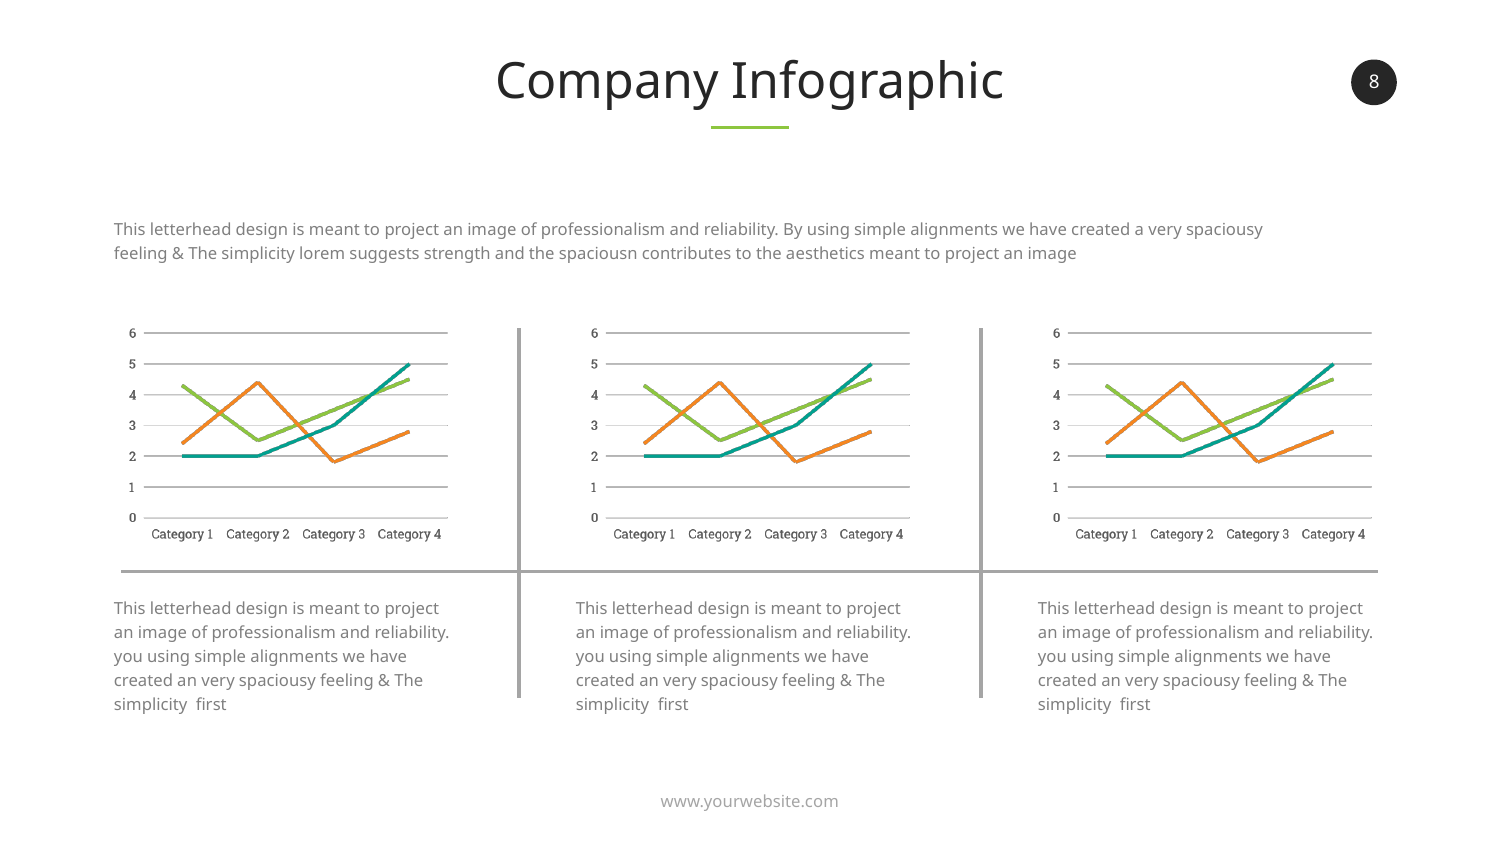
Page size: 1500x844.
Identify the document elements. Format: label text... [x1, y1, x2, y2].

text_box This letterhead design is meant to project an image of professionalism and reliability. By using simple alignments we have created a very spaciousy feeling & The simplicity lorem suggests strength and the spaciousn contributes to the aesthetics meant to project an image [113, 203, 1315, 275]
footer www.yourwebsite.com [582, 778, 918, 824]
title Company Infographic [308, 40, 1192, 125]
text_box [113, 316, 1387, 710]
slide_number ‹#› [1353, 64, 1395, 102]
